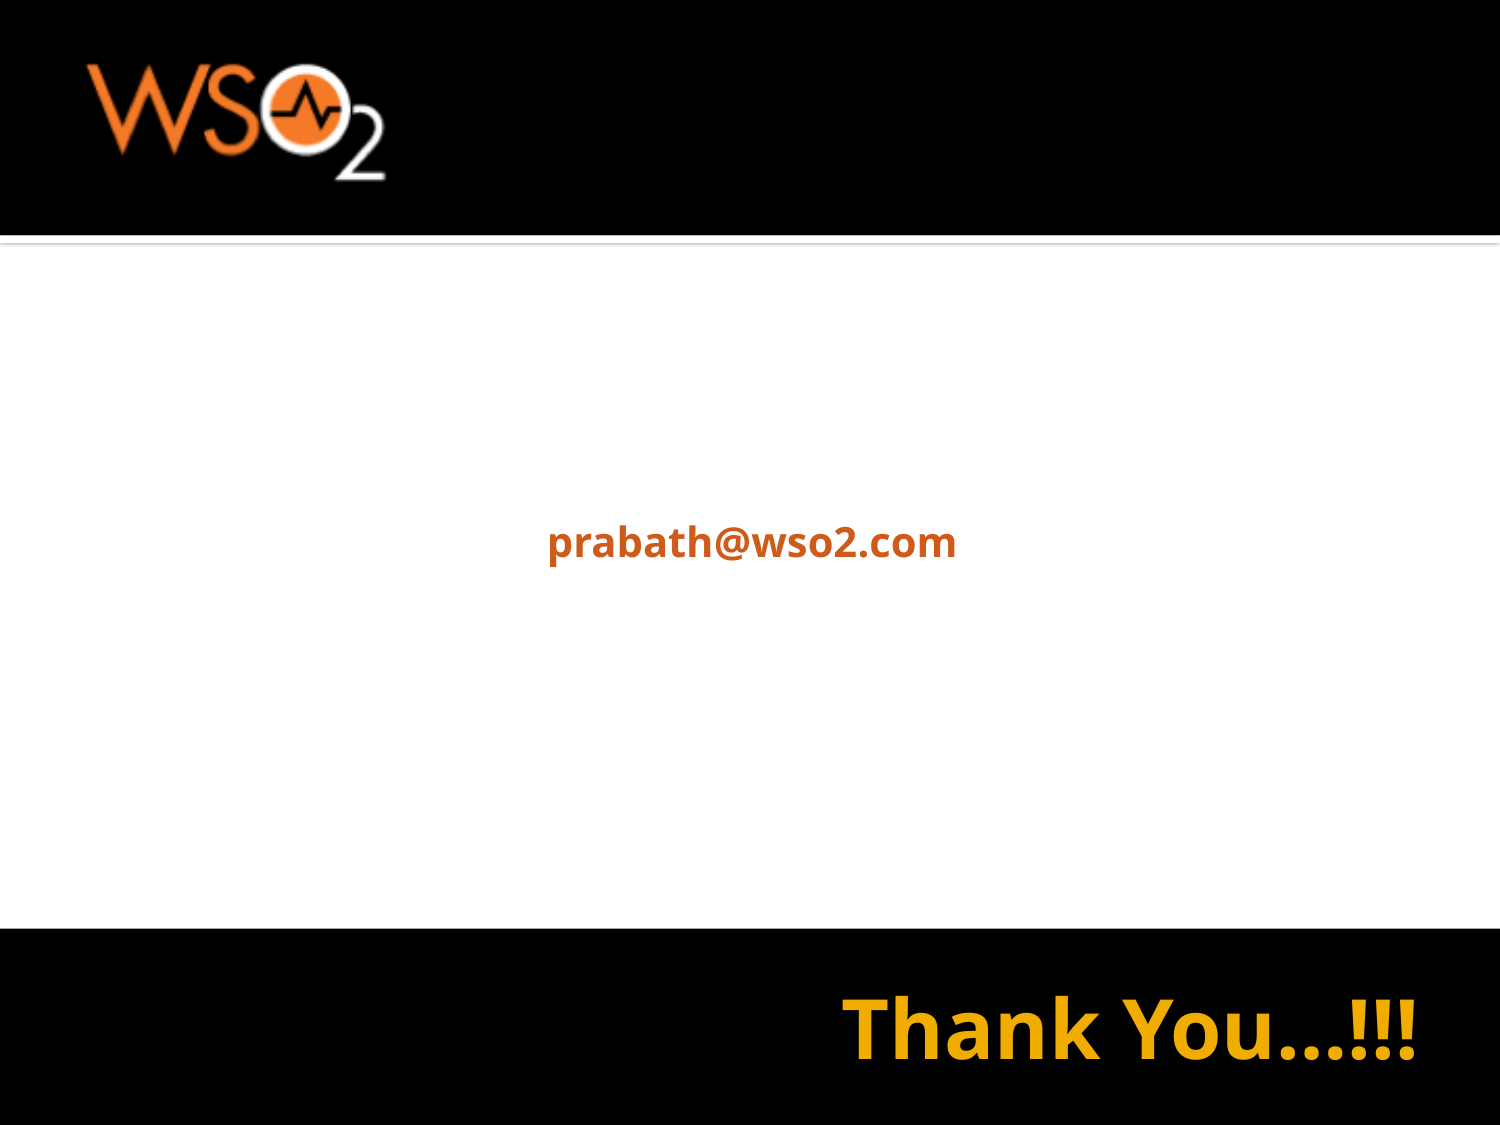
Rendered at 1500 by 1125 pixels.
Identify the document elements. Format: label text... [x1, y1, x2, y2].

text_box Thank You…!!! [0, 928, 1500, 1125]
picture [61, 48, 424, 197]
text_box prabath@wso2.com [413, 484, 1037, 598]
